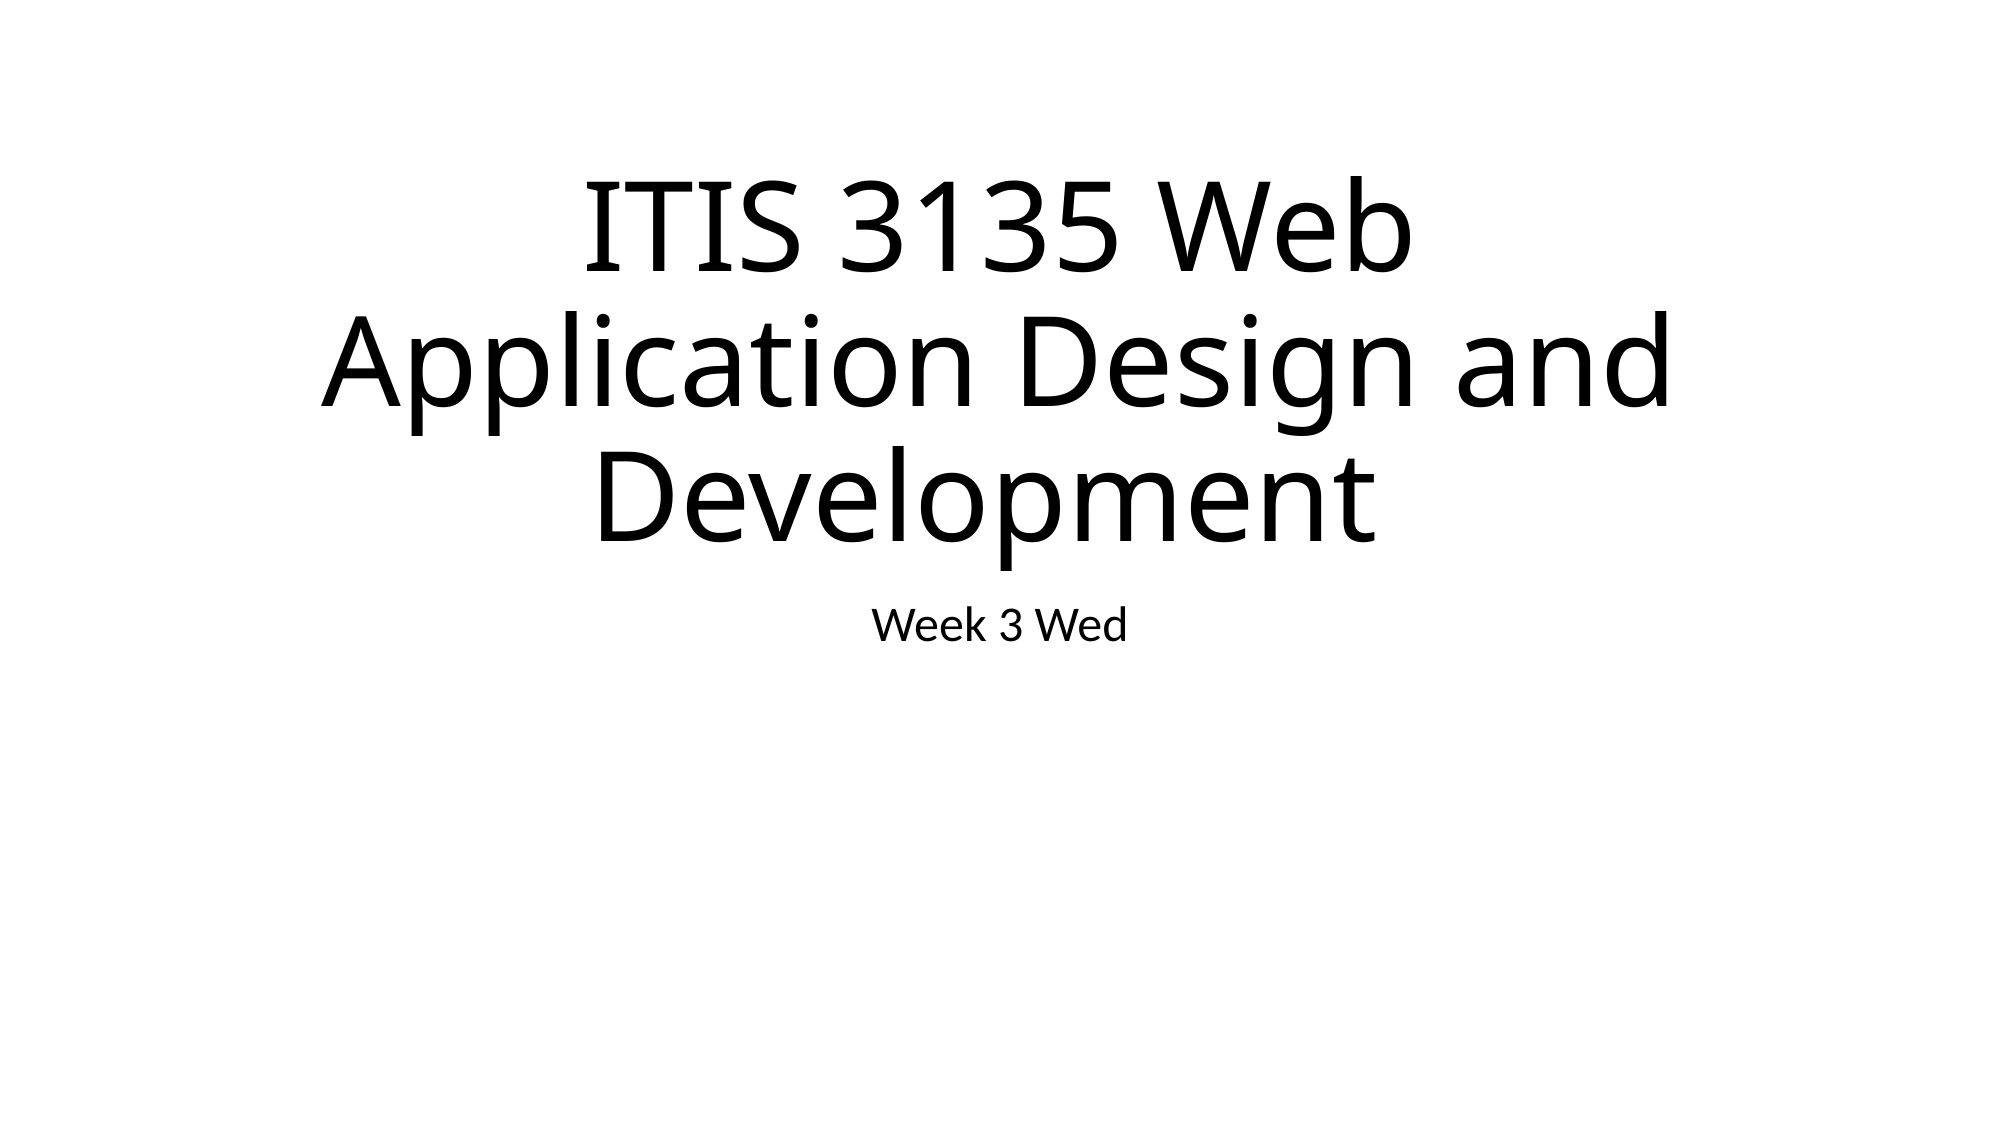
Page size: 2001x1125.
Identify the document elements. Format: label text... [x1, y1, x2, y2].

title ITIS 3135 Web Application Design and Development [249, 184, 1750, 576]
subtitle Week 3 Wed [249, 590, 1750, 863]
